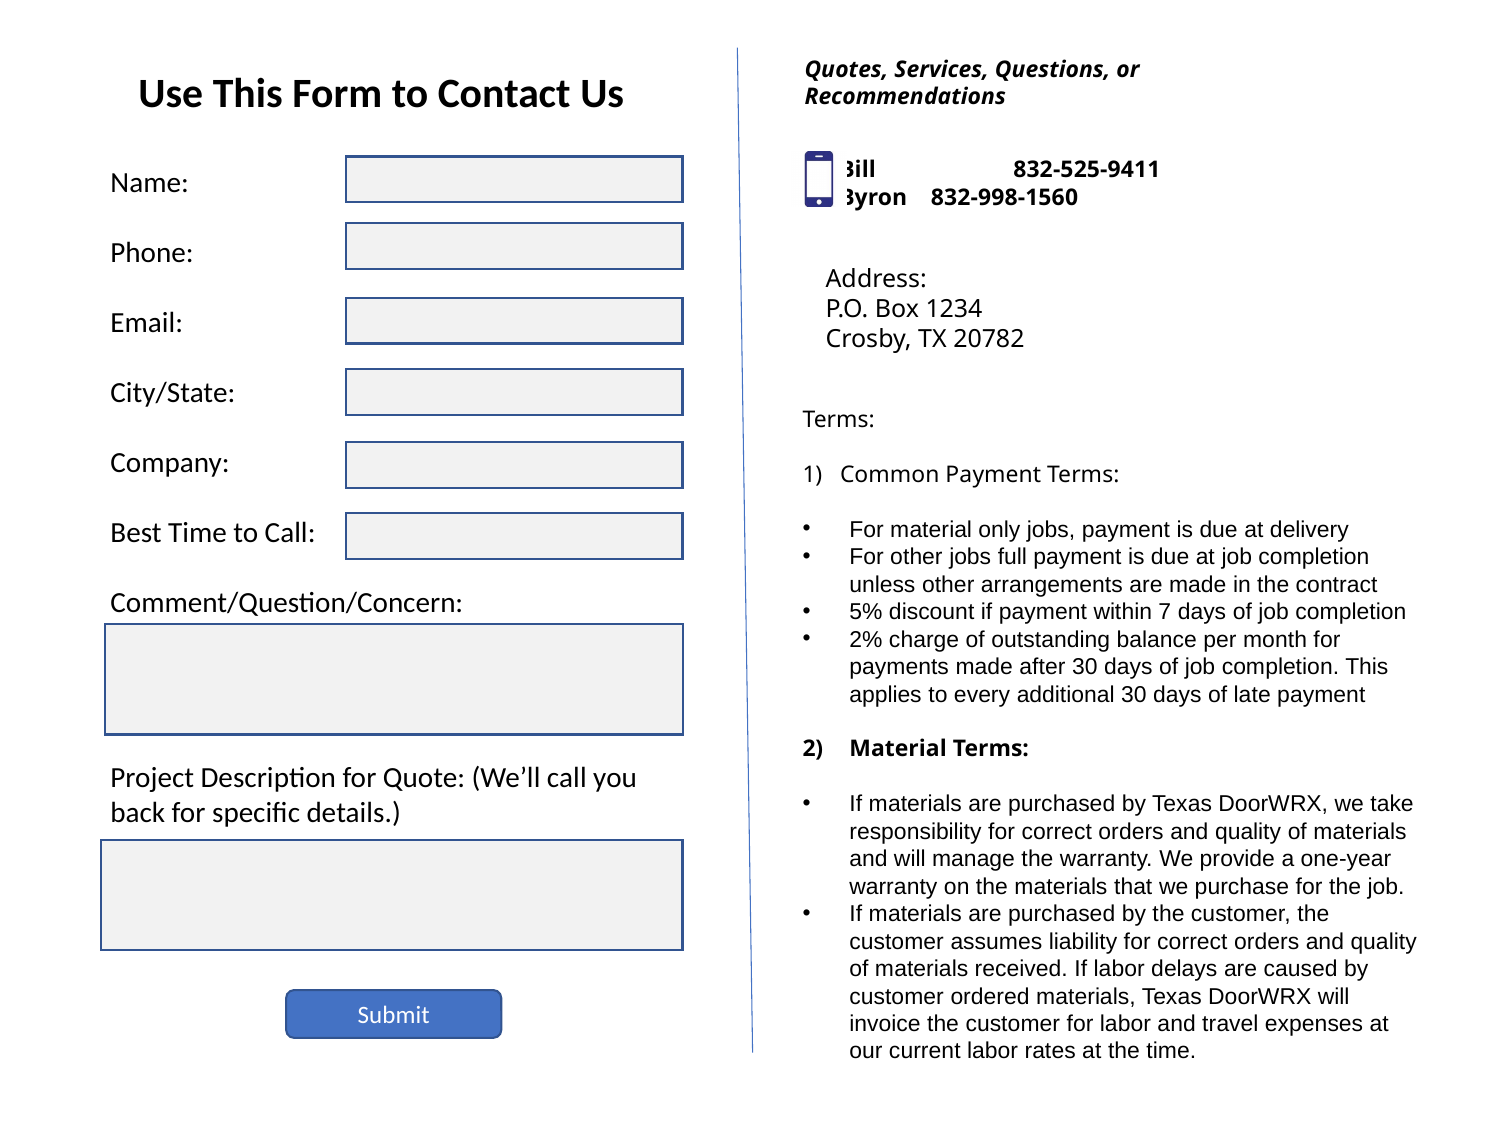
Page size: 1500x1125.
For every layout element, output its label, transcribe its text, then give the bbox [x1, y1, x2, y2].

text_box Use This Form to Contact Us [123, 58, 640, 124]
text_box [345, 222, 684, 270]
text_box [100, 839, 684, 951]
text_box Terms: Common Payment Terms: For material only jobs, payment is due at delivery For other jobs full payment is due at job completion unless other arrangements are made in the contract 5% discount if payment within 7 days of job completion 2% charge of outstanding balance per month for payments made after 30 days of job completion. This applies to every additional 30 days of late payment Material Terms: If materials are purchased by Texas DoorWRX, we take responsibility for correct orders and quality of materials and will manage the warranty. We provide a one-year warranty on the materials that we purchase for the job. If materials are purchased by the customer, the customer assumes liability for correct orders and quality of materials received. If labor delays are caused by customer ordered materials, Texas DoorWRX will invoice the customer for labor and travel expenses at our current labor rates at the time. [787, 397, 1439, 1071]
text_box [104, 623, 684, 736]
text_box Quotes, Services, Questions, or Recommendations [789, 47, 1189, 117]
text_box Address: P.O. Box 1234 Crosby, TX 20782 [810, 255, 1040, 361]
text_box Submit [285, 989, 503, 1039]
text_box [345, 297, 684, 345]
text_box [345, 155, 684, 203]
text_box [345, 441, 684, 489]
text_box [737, 47, 753, 1053]
text_box Name: Phone: Email: City/State: Company: Best Time to Call: Comment/Question/Concern: Project Description for Quote: (We’ll call you back for specific details.) [95, 156, 685, 871]
text_box [345, 368, 684, 416]
picture [791, 151, 847, 207]
text_box Bill 832-525-9411 Byron 832-998-1560 [824, 147, 1176, 218]
text_box [345, 512, 684, 560]
